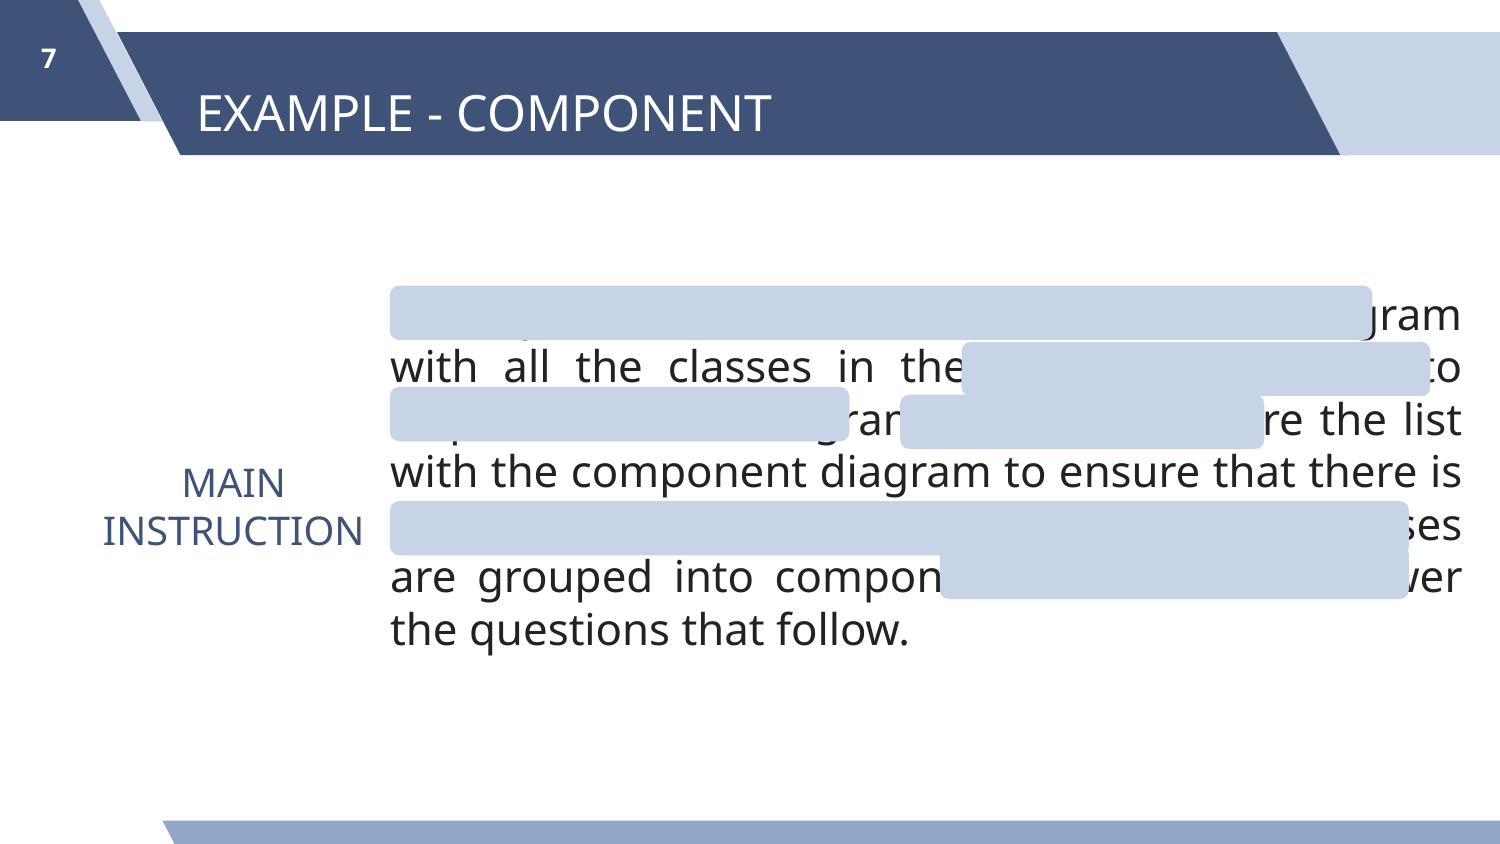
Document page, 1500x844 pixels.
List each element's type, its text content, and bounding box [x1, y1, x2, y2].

slide_number ‹#› [0, 0, 98, 121]
text_box [900, 394, 1265, 450]
title EXAMPLE - COMPONENT [181, 45, 1285, 169]
list To inspect it, make a list from the class diagram with all the classes in the system (remember to inspect the class diagram before). Compare the list with the component diagram to ensure that there is no inconsistency between them and that all classes are grouped into components. To do this, answer the questions that follow. [375, 141, 1479, 722]
text_box [939, 550, 1409, 600]
text_box [961, 341, 1431, 397]
text_box [389, 386, 850, 442]
text_box [389, 285, 1373, 340]
text_box [389, 501, 1409, 556]
list MAIN INSTRUCTION [87, 215, 381, 796]
